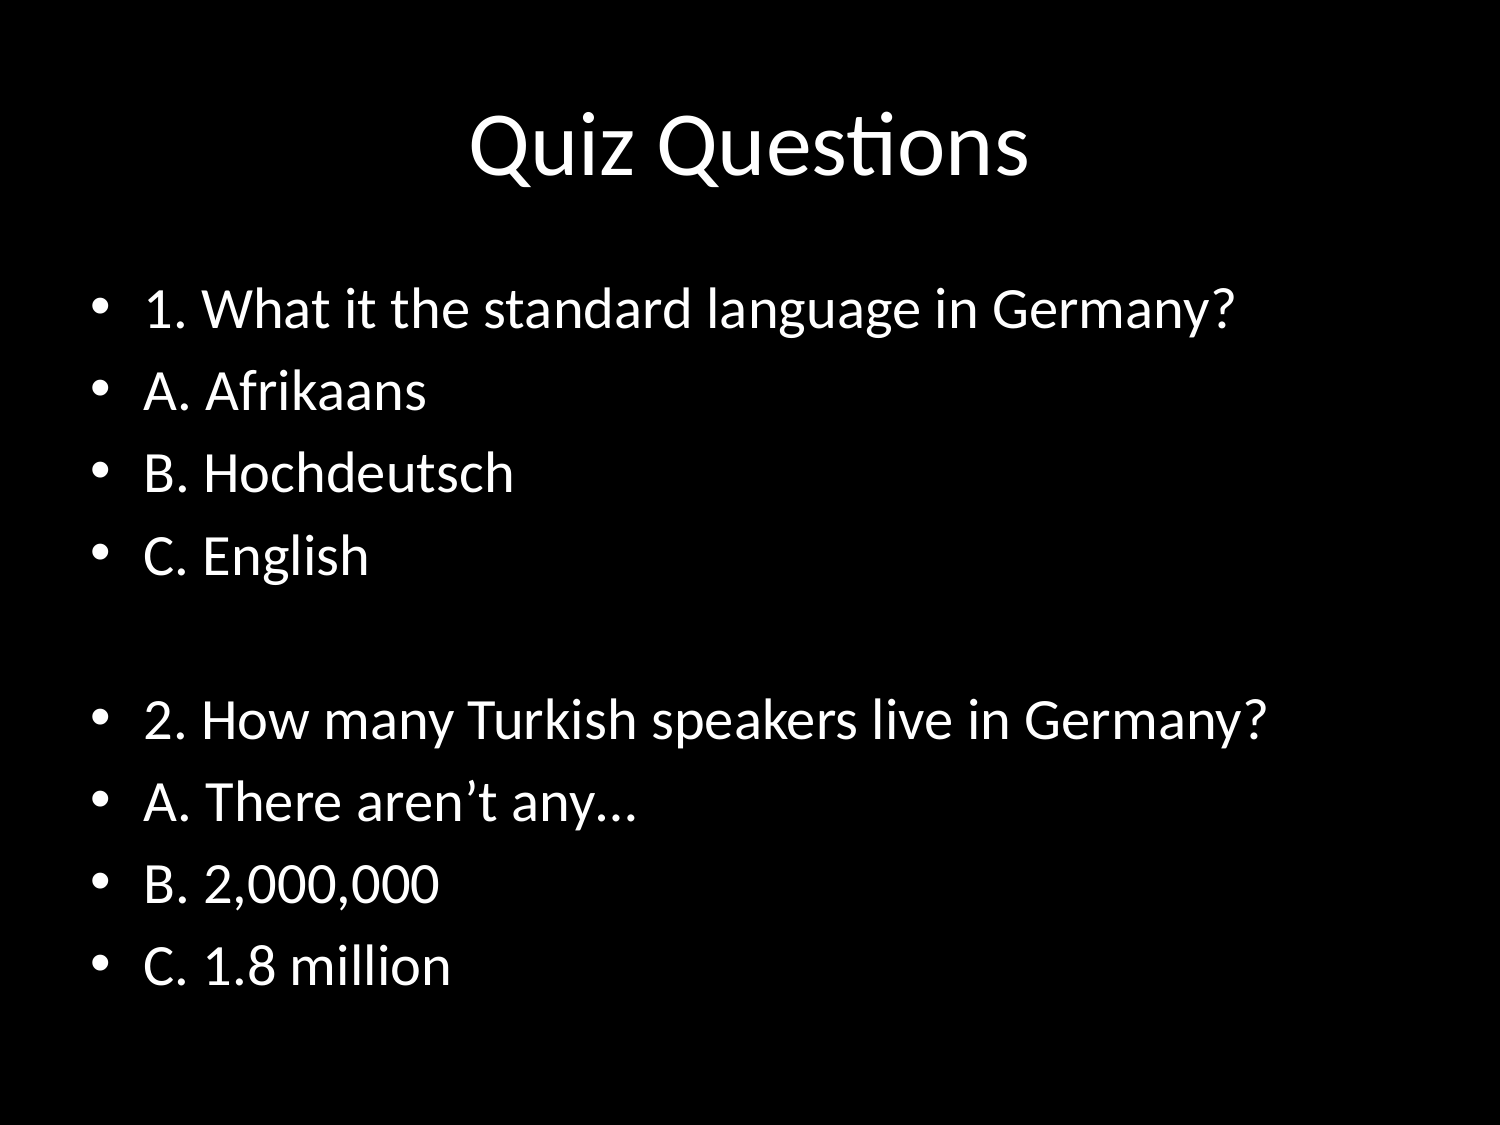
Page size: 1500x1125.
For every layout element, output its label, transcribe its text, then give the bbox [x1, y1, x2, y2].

list 1. What it the standard language in Germany? A. Afrikaans B. Hochdeutsch C. English 2. How many Turkish speakers live in Germany? A. There aren’t any… B. 2,000,000 C. 1.8 million [75, 262, 1425, 1005]
title Quiz Questions [75, 45, 1425, 233]
